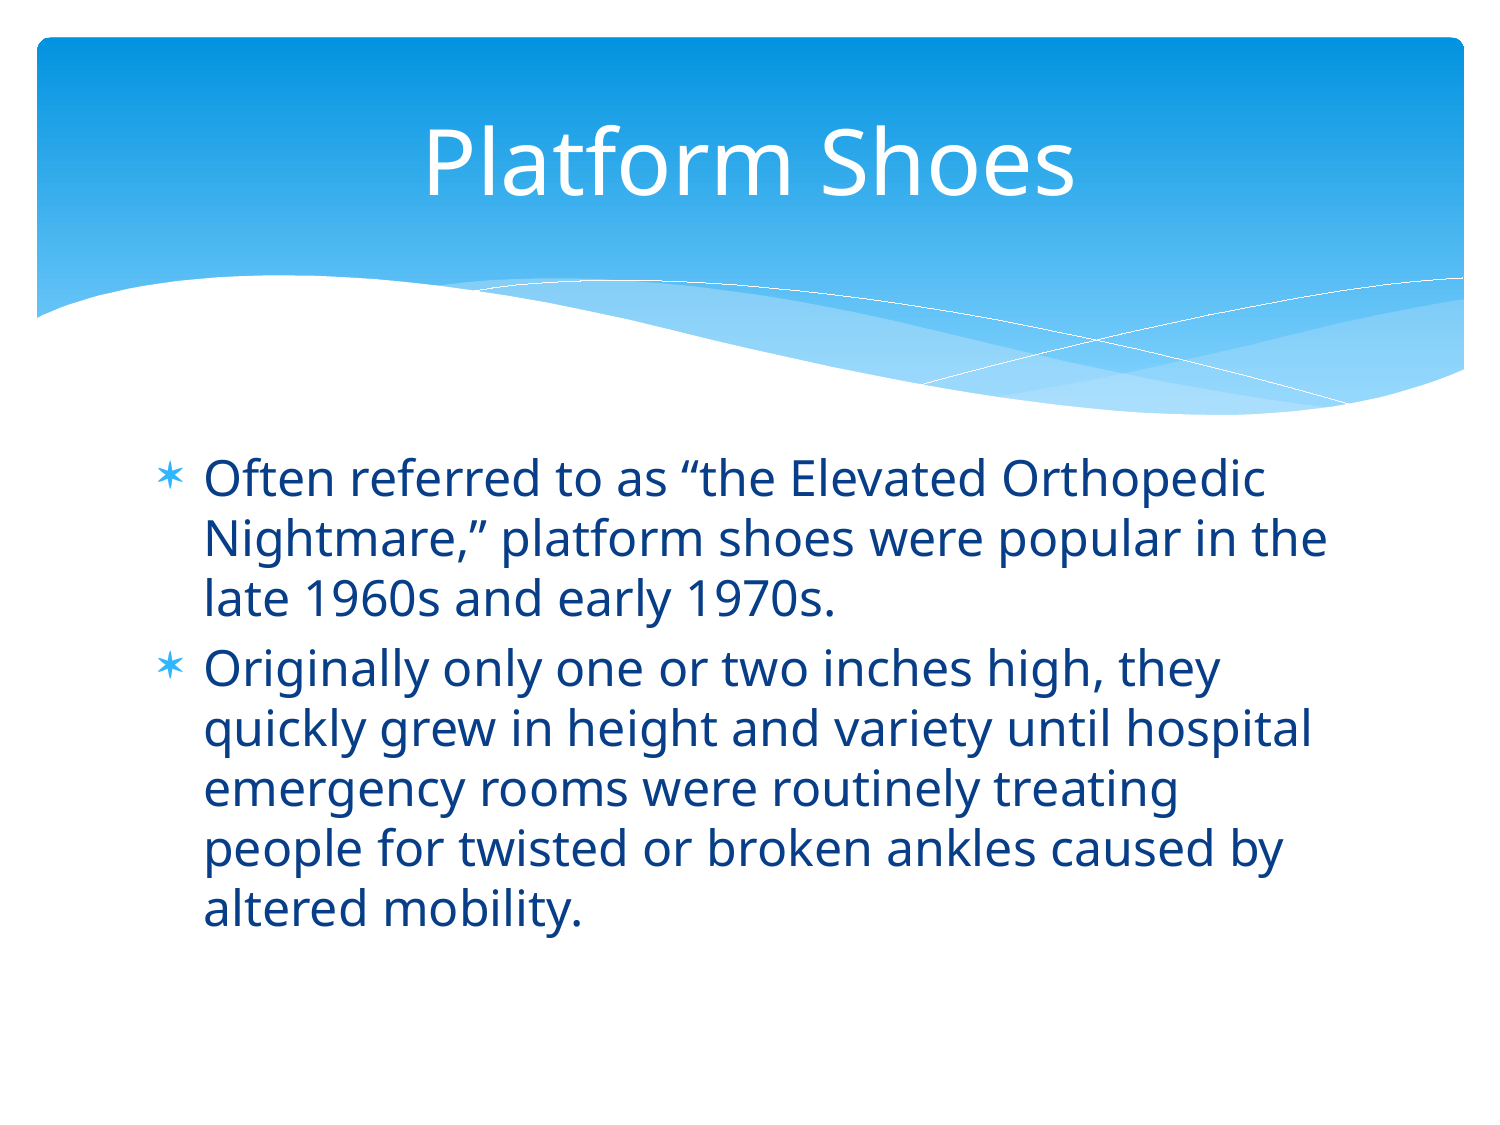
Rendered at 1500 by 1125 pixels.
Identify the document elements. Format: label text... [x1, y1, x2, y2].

title Platform Shoes [75, 55, 1425, 261]
list Often referred to as “the Elevated Orthopedic Nightmare,” platform shoes were popular in the late 1960s and early 1970s. Originally only one or two inches high, they quickly grew in height and variety until hospital emergency rooms were routinely treating people for twisted or broken ankles caused by altered mobility. [143, 438, 1359, 1005]
